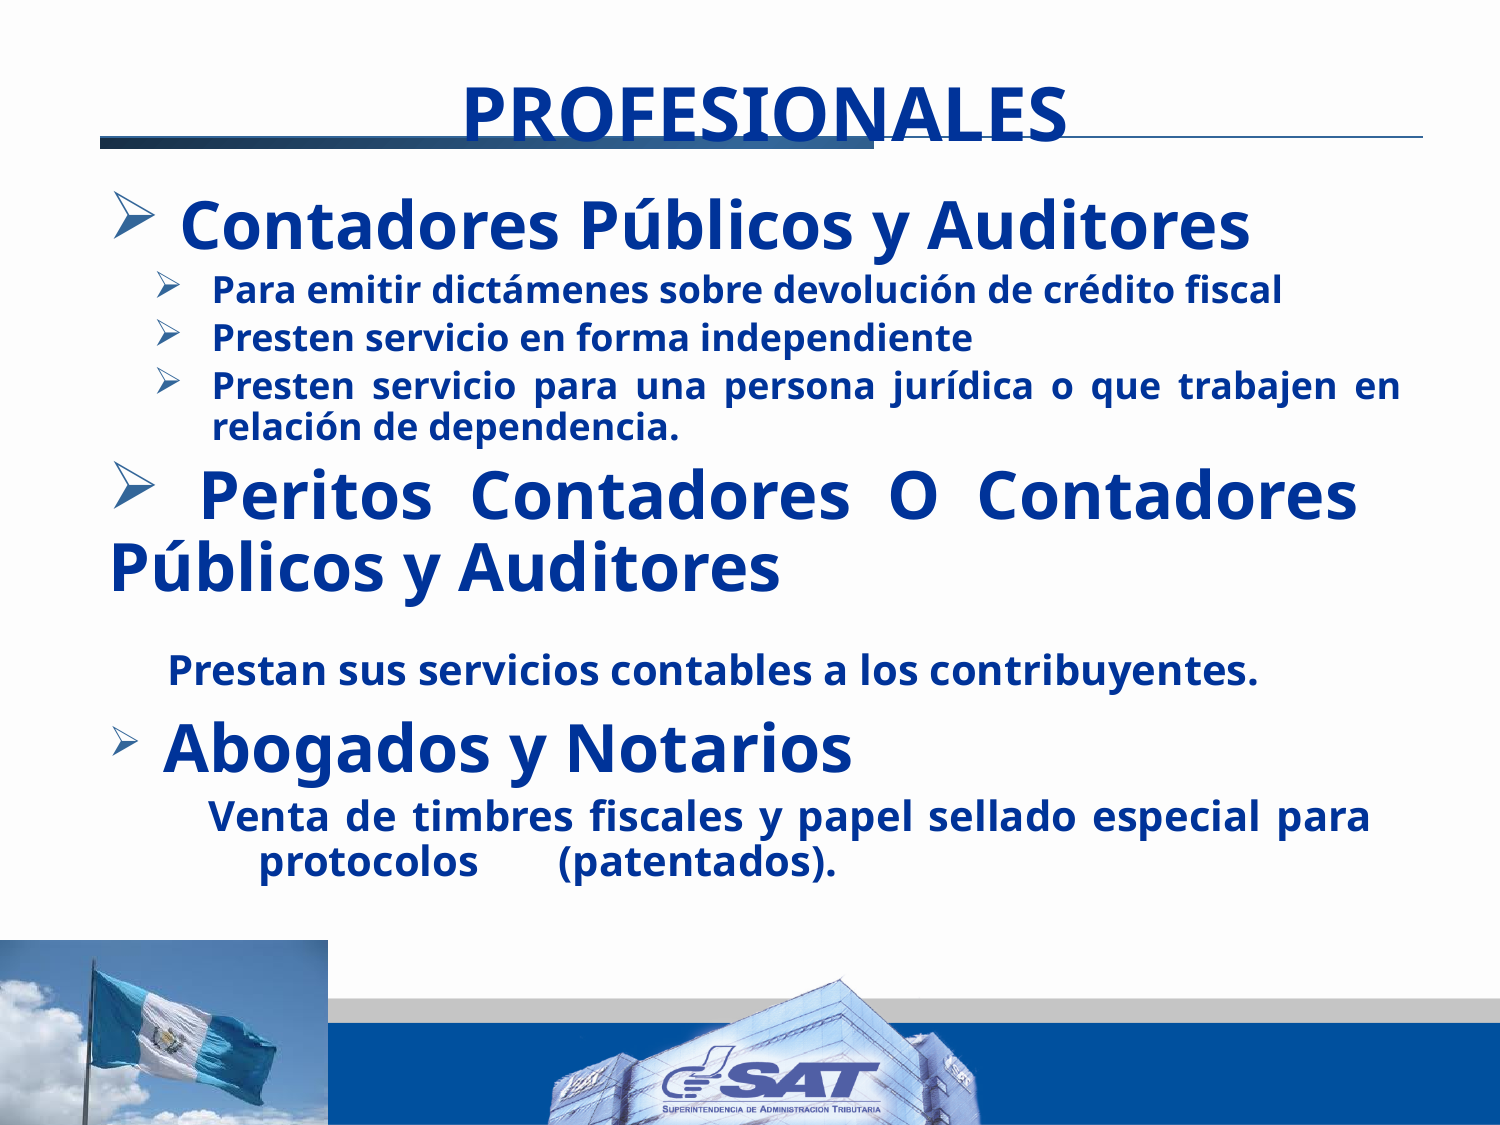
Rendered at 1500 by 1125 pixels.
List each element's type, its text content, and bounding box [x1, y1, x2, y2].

list Contadores Públicos y Auditores Para emitir dictámenes sobre devolución de crédito fiscal Presten servicio en forma independiente Presten servicio para una persona jurídica o que trabajen en relación de dependencia. Peritos Contadores O Contadores Públicos y Auditores Prestan sus servicios contables a los contribuyentes. Abogados y Notarios Venta de timbres fiscales y papel sellado especial para protocolos (patentados). [93, 184, 1419, 953]
picture [0, 0, 1500, 1125]
title PROFESIONALES [93, 30, 1436, 165]
